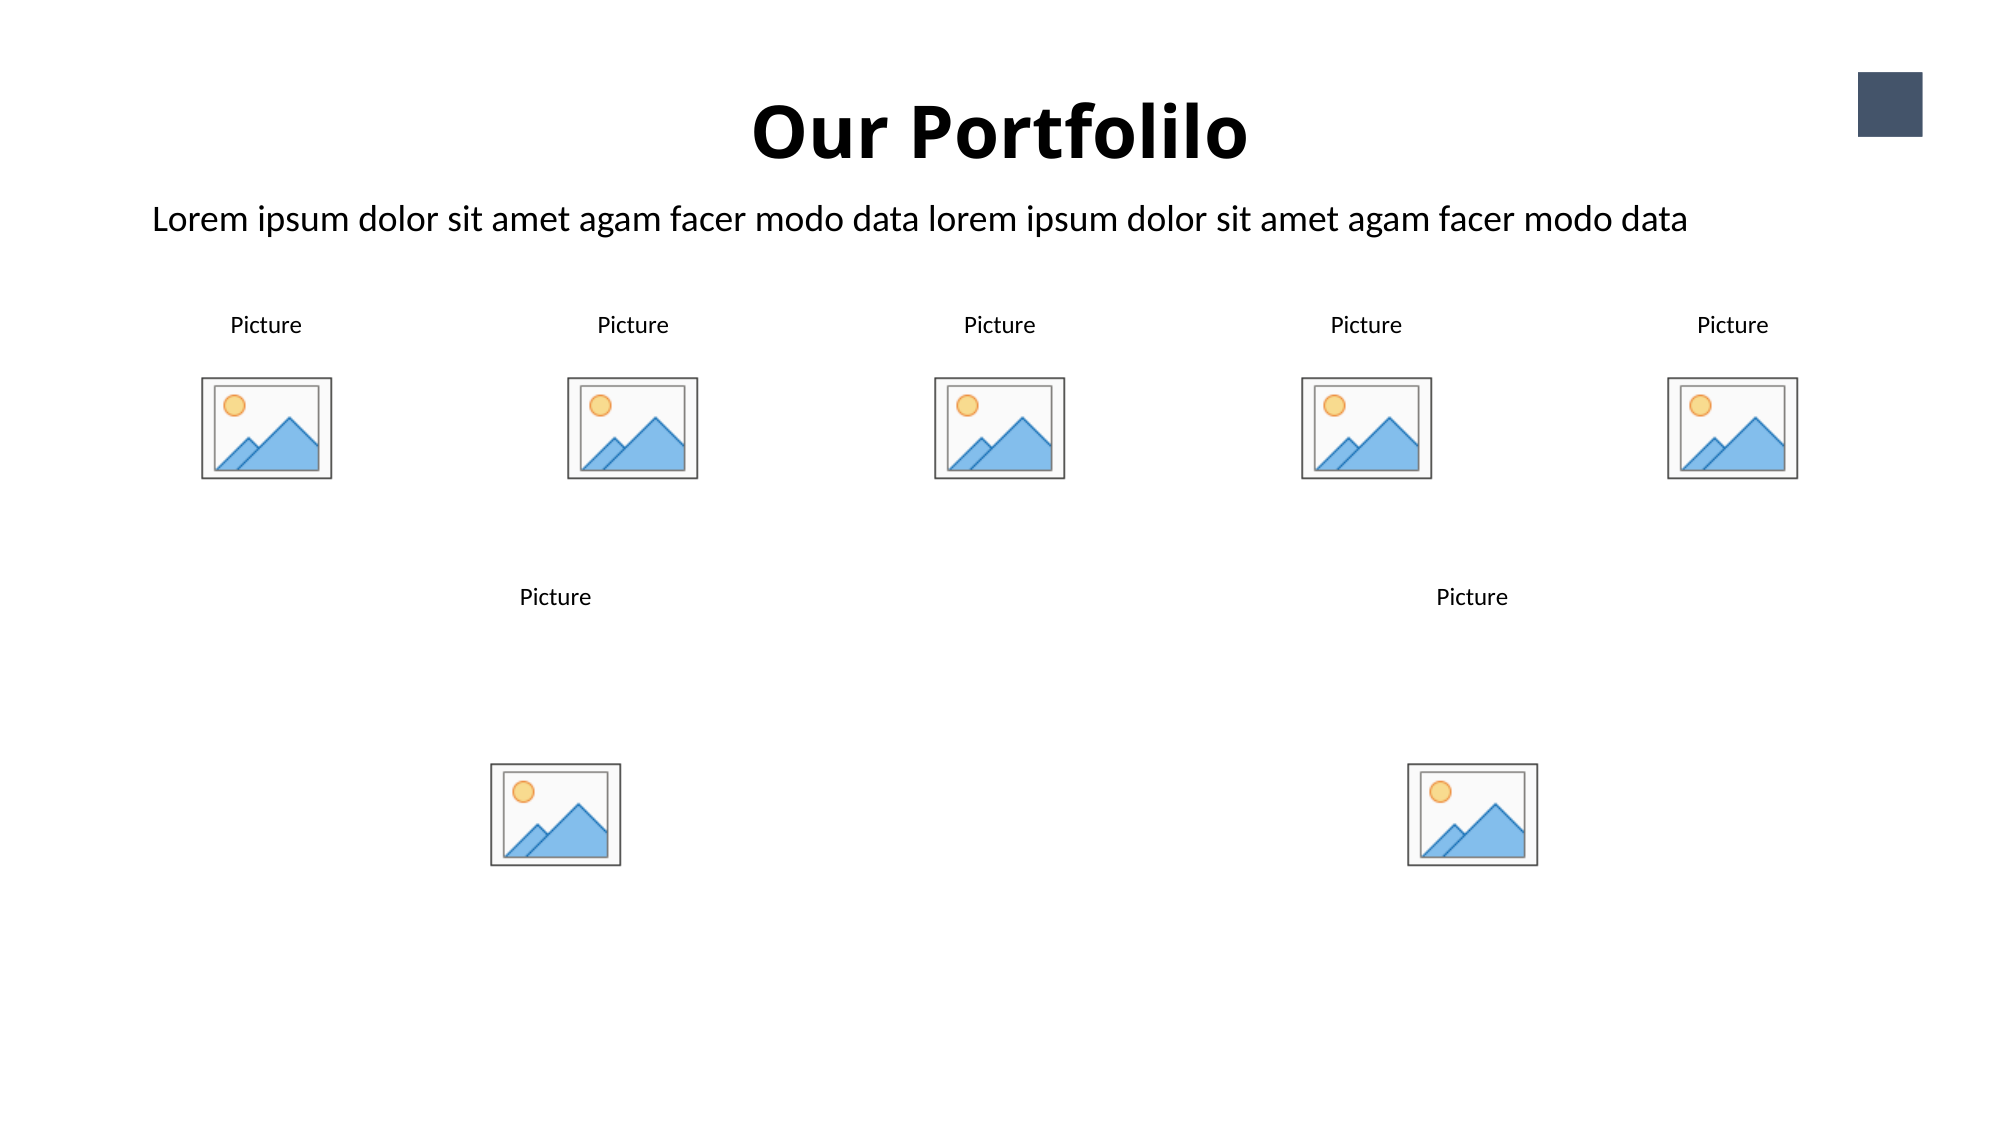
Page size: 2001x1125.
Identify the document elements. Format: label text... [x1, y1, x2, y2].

picture [826, 301, 1174, 556]
title Our Portfolilo [137, 78, 1863, 191]
picture [459, 301, 807, 556]
picture [93, 572, 1019, 1058]
picture [1038, 572, 1907, 1058]
text_box [1863, 130, 1924, 138]
picture [1193, 301, 1541, 556]
picture [93, 301, 440, 556]
picture [1559, 301, 1907, 556]
slide_number 6 [1863, 78, 1927, 130]
text_box [1857, 71, 1924, 78]
subtitle Lorem ipsum dolor sit amet agam facer modo data lorem ipsum dolor sit amet agam facer modo data [137, 191, 1863, 227]
